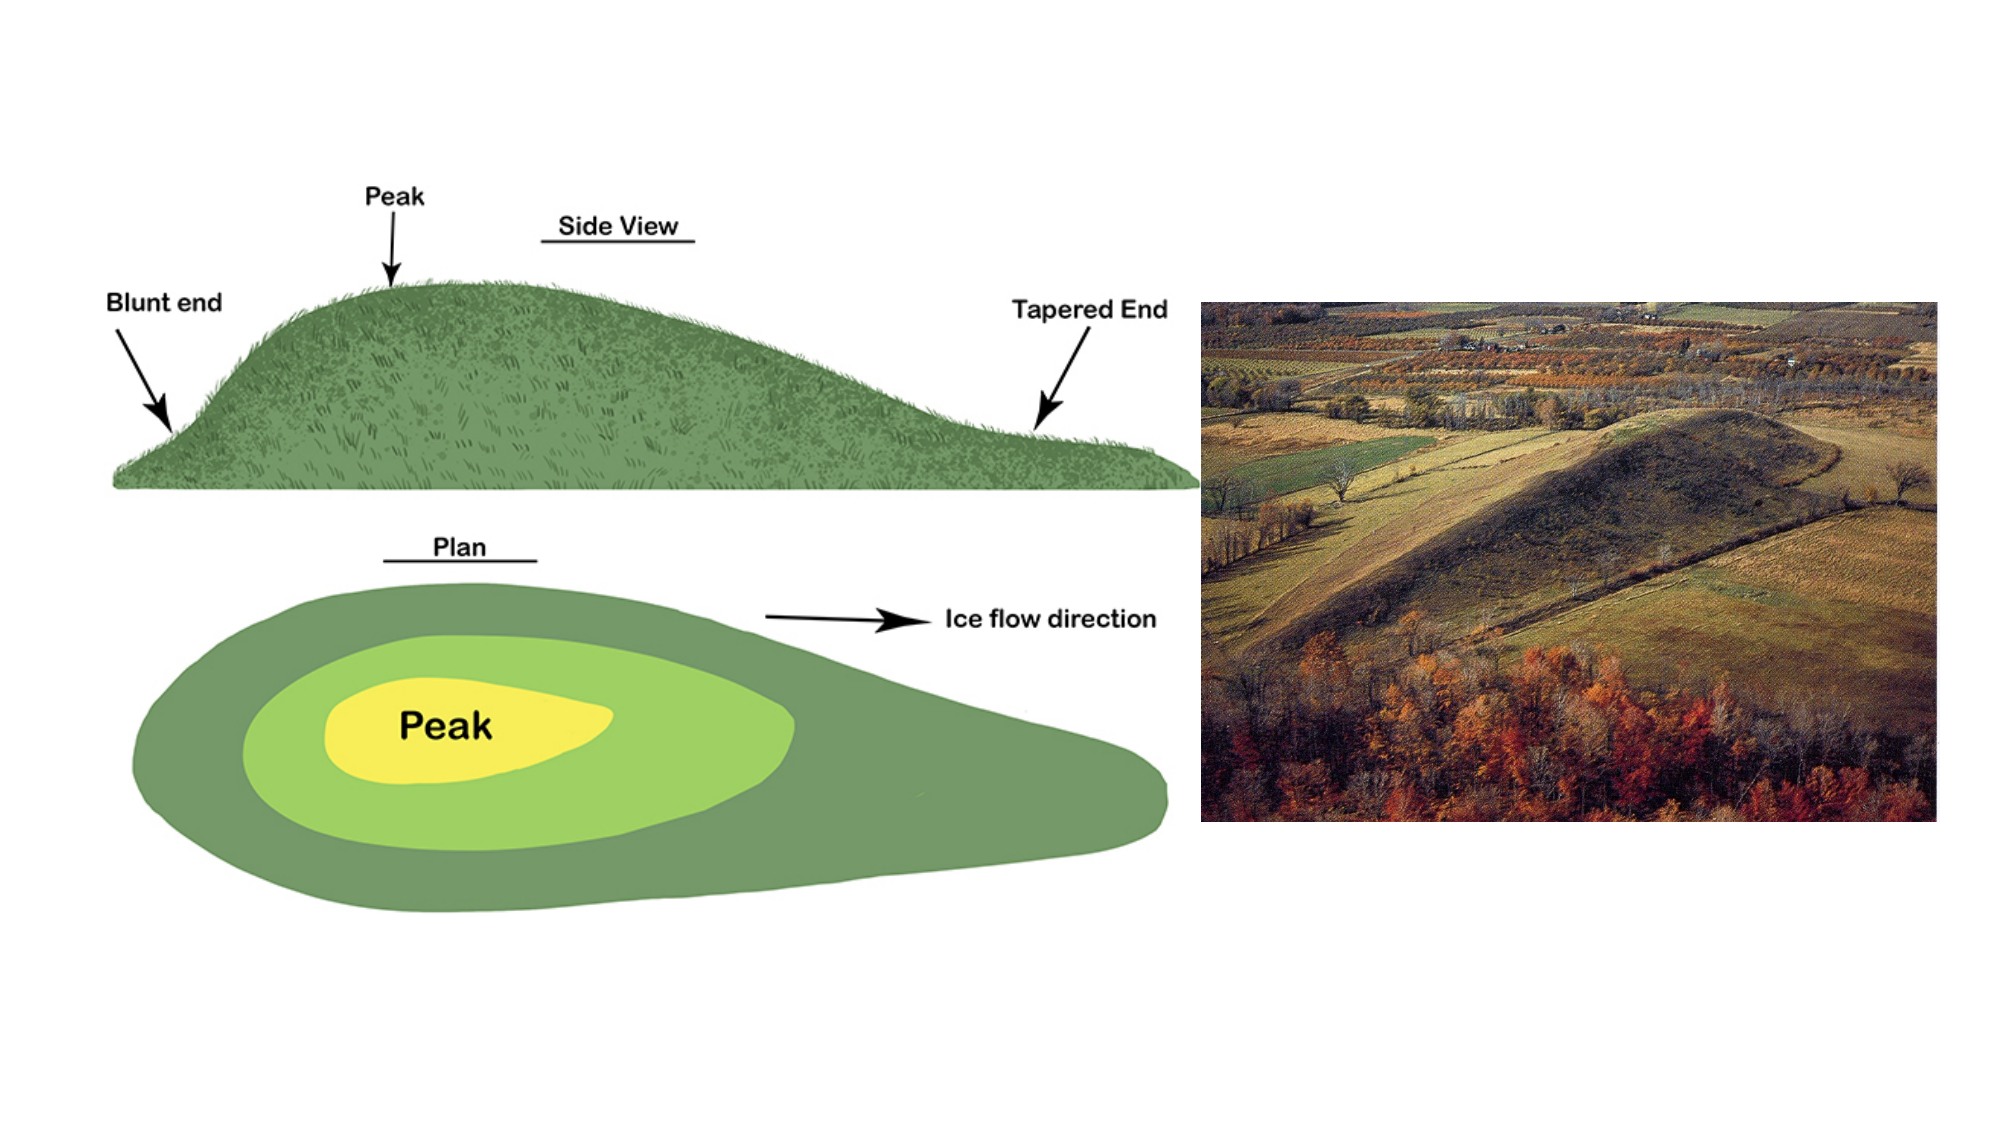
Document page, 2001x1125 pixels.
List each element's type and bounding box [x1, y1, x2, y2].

picture [90, 181, 1940, 943]
